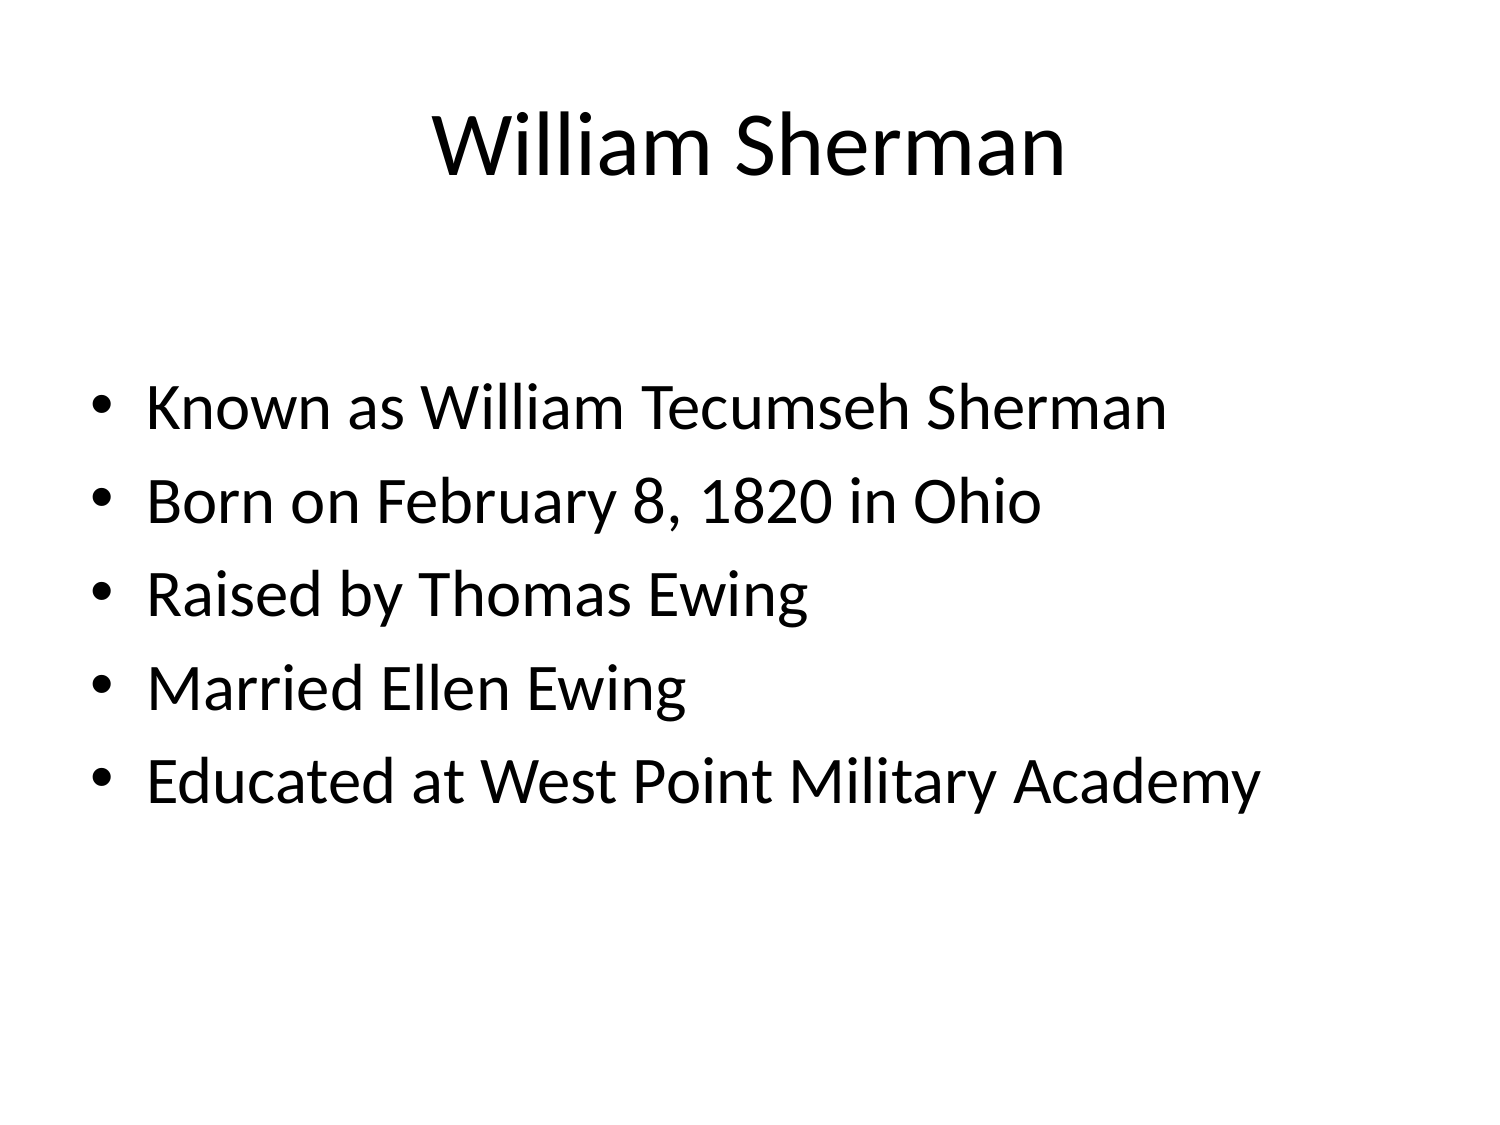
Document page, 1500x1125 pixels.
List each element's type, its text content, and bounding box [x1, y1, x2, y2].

list Known as William Tecumseh Sherman Born on February 8, 1820 in Ohio Raised by Thomas Ewing Married Ellen Ewing Educated at West Point Military Academy [75, 262, 1425, 1005]
title William Sherman [75, 45, 1425, 233]
